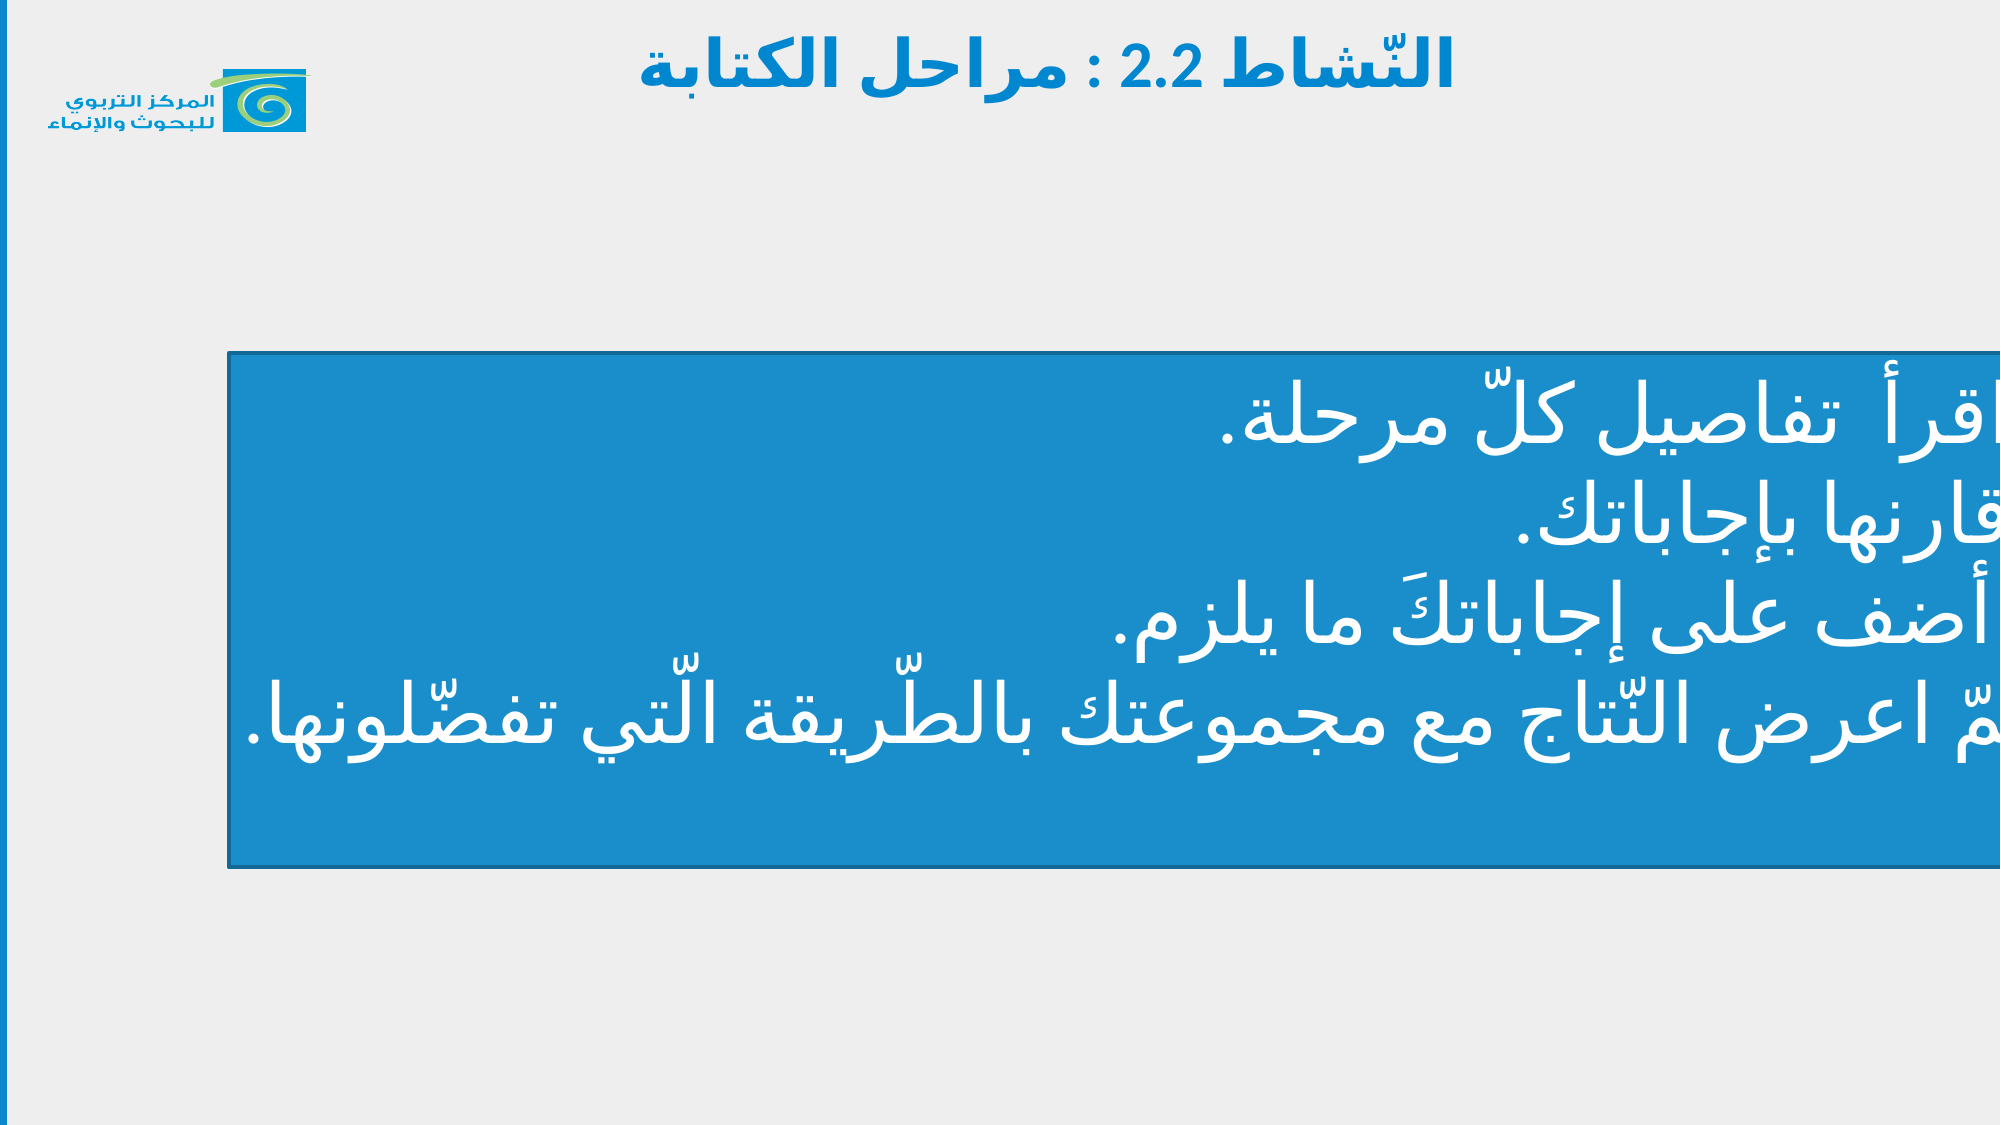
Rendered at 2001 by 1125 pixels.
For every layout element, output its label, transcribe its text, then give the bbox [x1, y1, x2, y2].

picture [238, 84, 291, 126]
text_box النّشاط 2.2 : مراحل الكتابة [614, 29, 1481, 143]
picture [48, 69, 311, 132]
text_box 1- اقرأ تفاصيل كلّ مرحلة. 2- قارنها بإجاباتك. 3- أضف على إجاباتكَ ما يلزم. 4-ثمّ اعرض النّتاج مع مجموعتك بالطّريقة الّتي تفضّلونها. [227, 351, 2000, 869]
picture [0, 0, 7, 1125]
